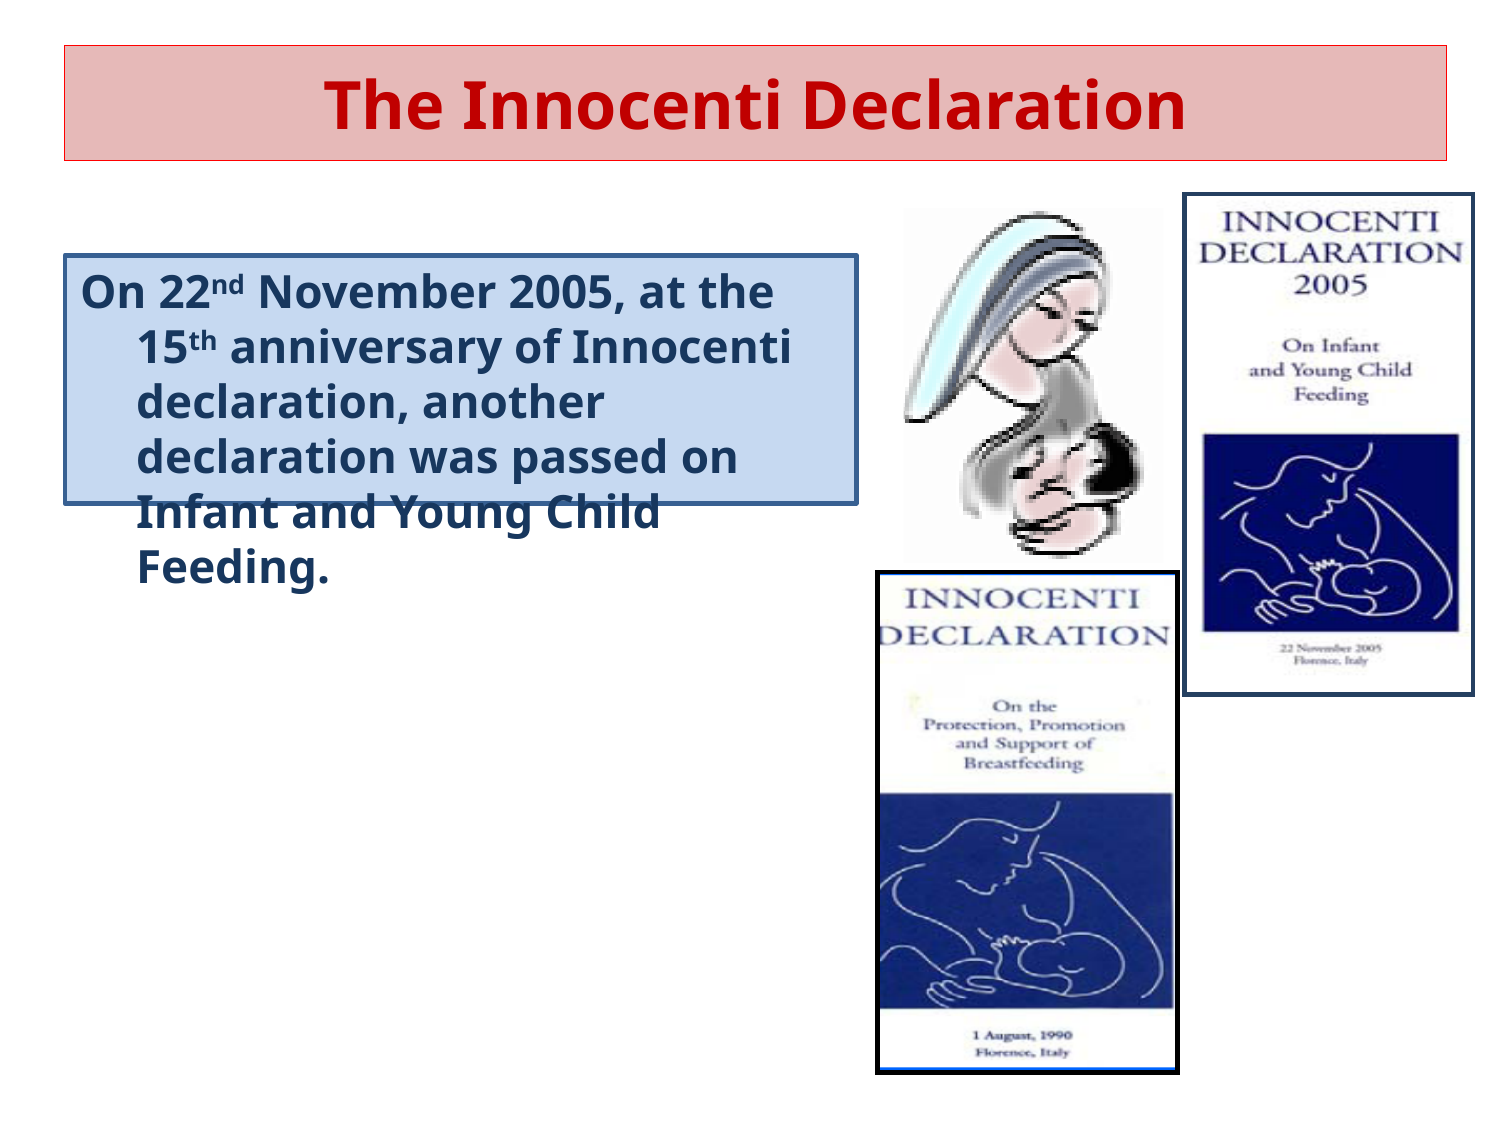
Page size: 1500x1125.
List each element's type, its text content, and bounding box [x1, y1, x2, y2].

title The Innocenti Declaration [64, 45, 1447, 161]
picture [903, 207, 1164, 563]
picture [879, 574, 1176, 1071]
picture [1186, 196, 1471, 693]
list On 22nd November 2005, at the 15th anniversary of Innocenti declaration, another declaration was passed on Infant and Young Child Feeding. [64, 255, 857, 504]
